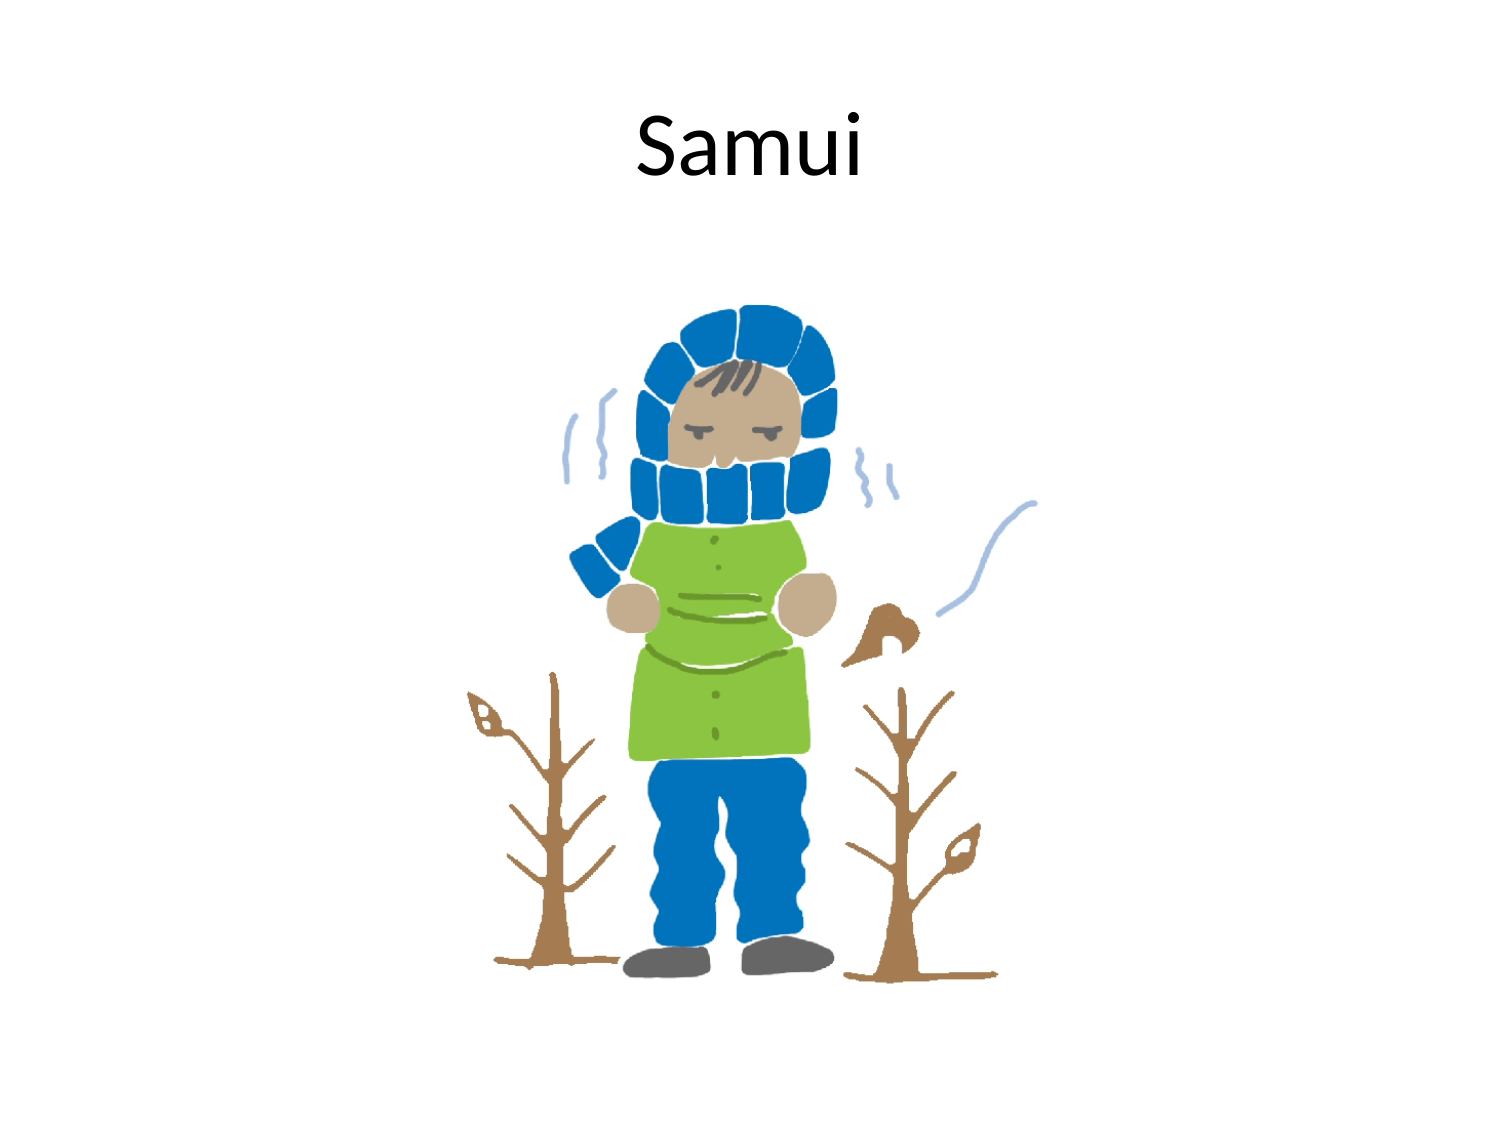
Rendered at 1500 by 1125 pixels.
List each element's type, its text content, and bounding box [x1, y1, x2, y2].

title Samui [75, 45, 1425, 233]
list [237, 262, 1263, 1006]
